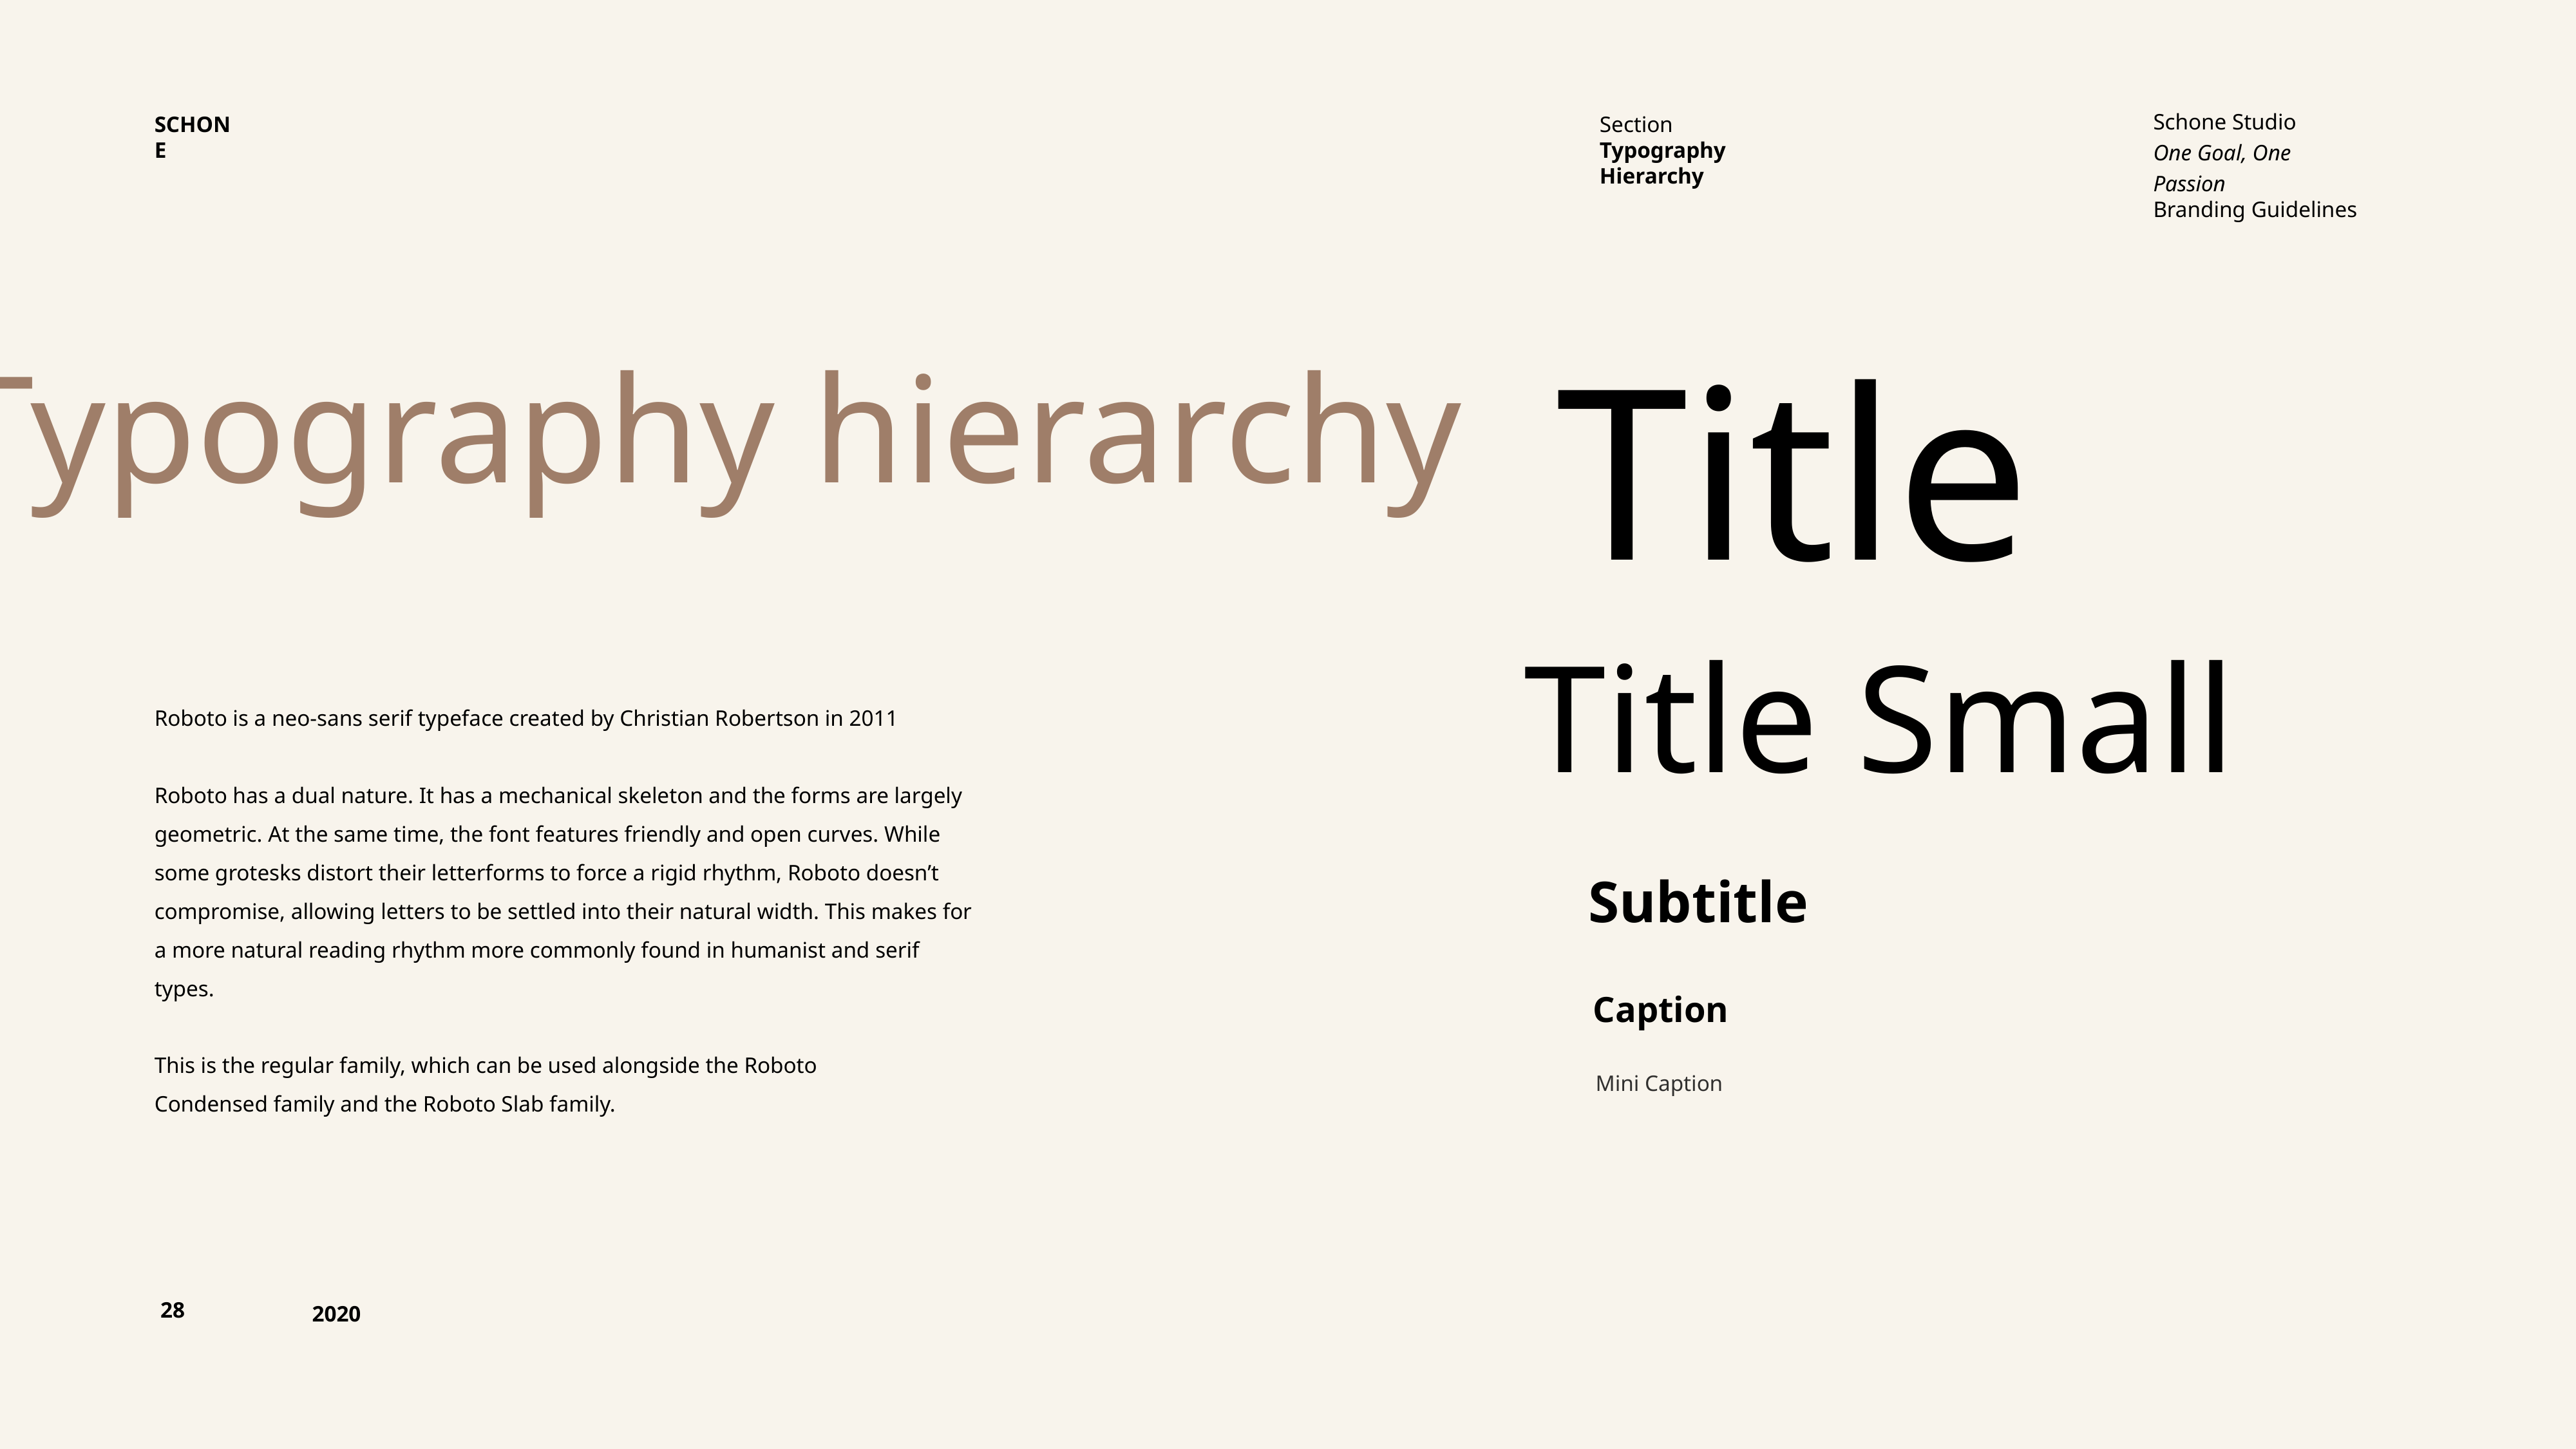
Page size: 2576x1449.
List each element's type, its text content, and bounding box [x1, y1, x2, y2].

slide_number 28 [151, 1293, 194, 1334]
list 2020 [304, 1293, 371, 1334]
text_box Mini Caption [1588, 1049, 1731, 1103]
text_box Typography hierarchy [0, 361, 1470, 518]
text_box Title Small [1516, 637, 2243, 812]
text_box Caption [1586, 959, 1737, 1037]
text_box Roboto is a neo-sans serif typeface created by Christian Robertson in 2011 Roboto has a dual nature. It has a mechanical skeleton and the forms are largely geometric. At the same time, the font features friendly and open curves. While some grotesks distort their letterforms to force a rigid rhythm, Roboto doesn’t compromise, allowing letters to be settled into their natural width. This makes for a more natural reading rhythm more commonly found in humanist and serif types. This is the regular family, which can be used alongside the Roboto Condensed family and the Roboto Slab family. [147, 684, 983, 1124]
list SCHONE [146, 116, 249, 158]
text_box Title [1548, 370, 2038, 613]
list Schone Studio One Goal, One Passion Branding Guidelines [2145, 116, 2371, 214]
text_box Subtitle [1580, 858, 1817, 942]
list Section Typography Hierarchy [1591, 116, 1821, 184]
